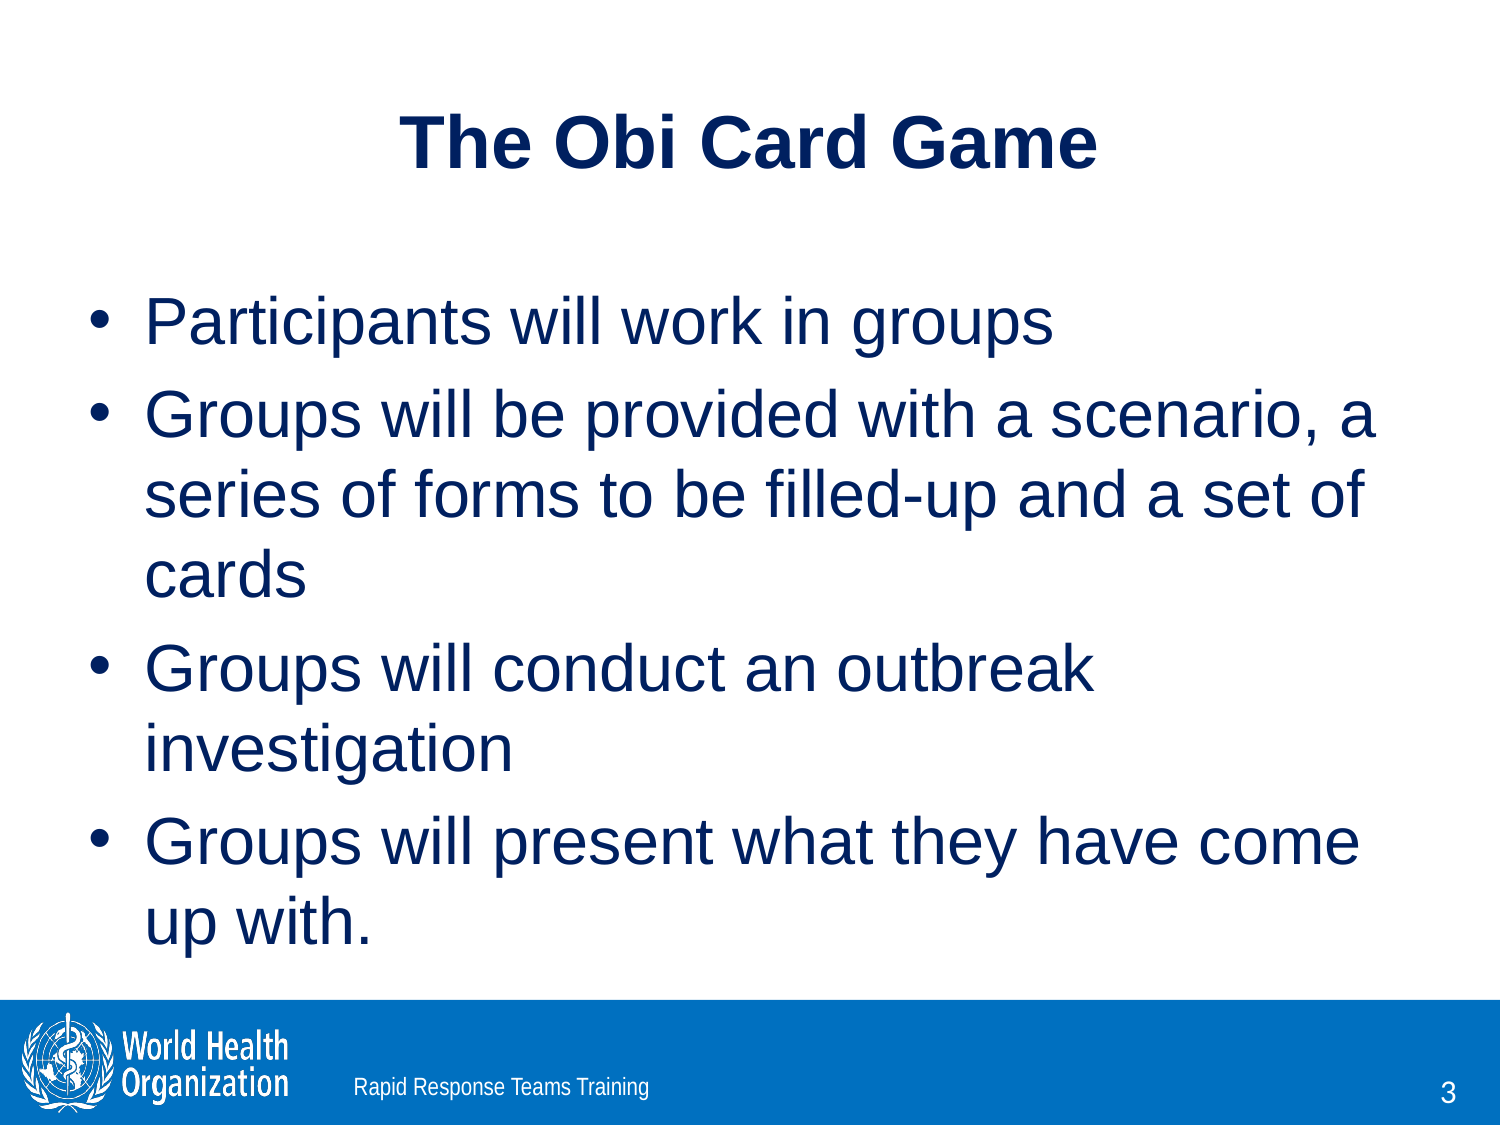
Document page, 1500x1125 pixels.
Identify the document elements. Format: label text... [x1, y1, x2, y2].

title The Obi Card Game [75, 45, 1425, 233]
picture [21, 1012, 288, 1113]
list Participants will work in groups Groups will be provided with a scenario, a series of forms to be filled-up and a set of cards Groups will conduct an outbreak investigation Groups will present what they have come up with. [73, 270, 1424, 965]
